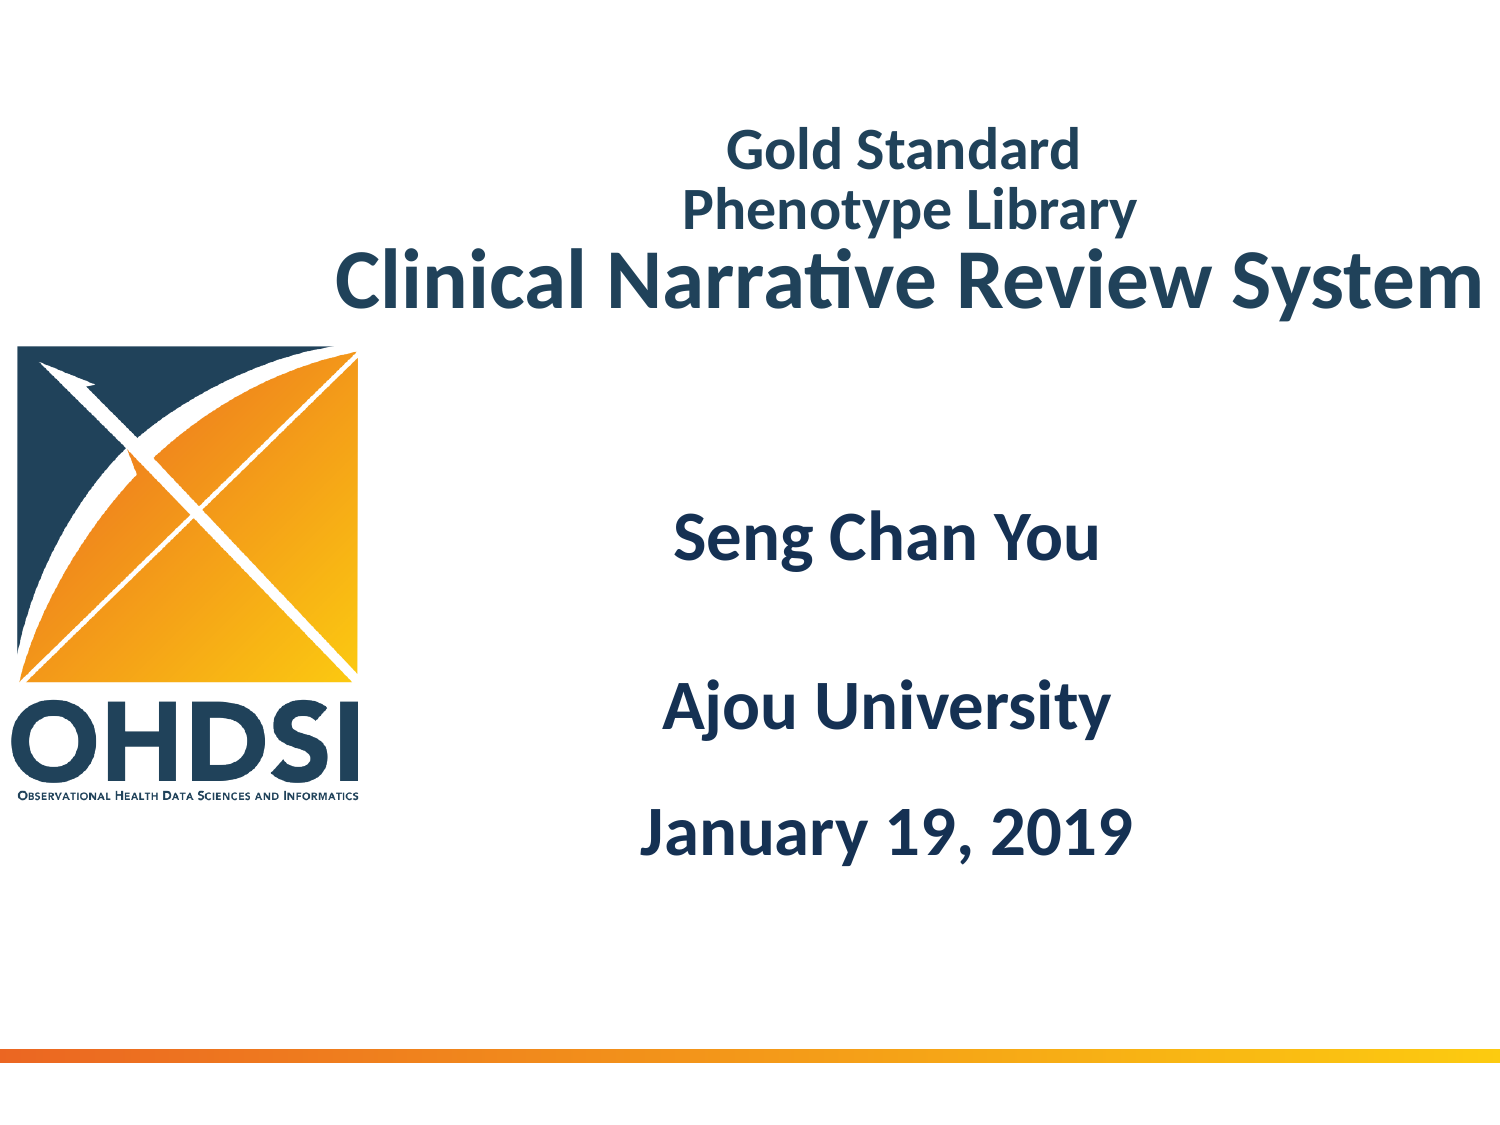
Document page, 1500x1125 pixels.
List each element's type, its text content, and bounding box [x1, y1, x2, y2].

title Gold Standard Phenotype Library Clinical Narrative Review System [306, 82, 1500, 371]
text_box January 19, 2019 [387, 794, 1388, 899]
picture [0, 307, 403, 838]
subtitle Seng Chan You Ajou University [387, 499, 1388, 788]
